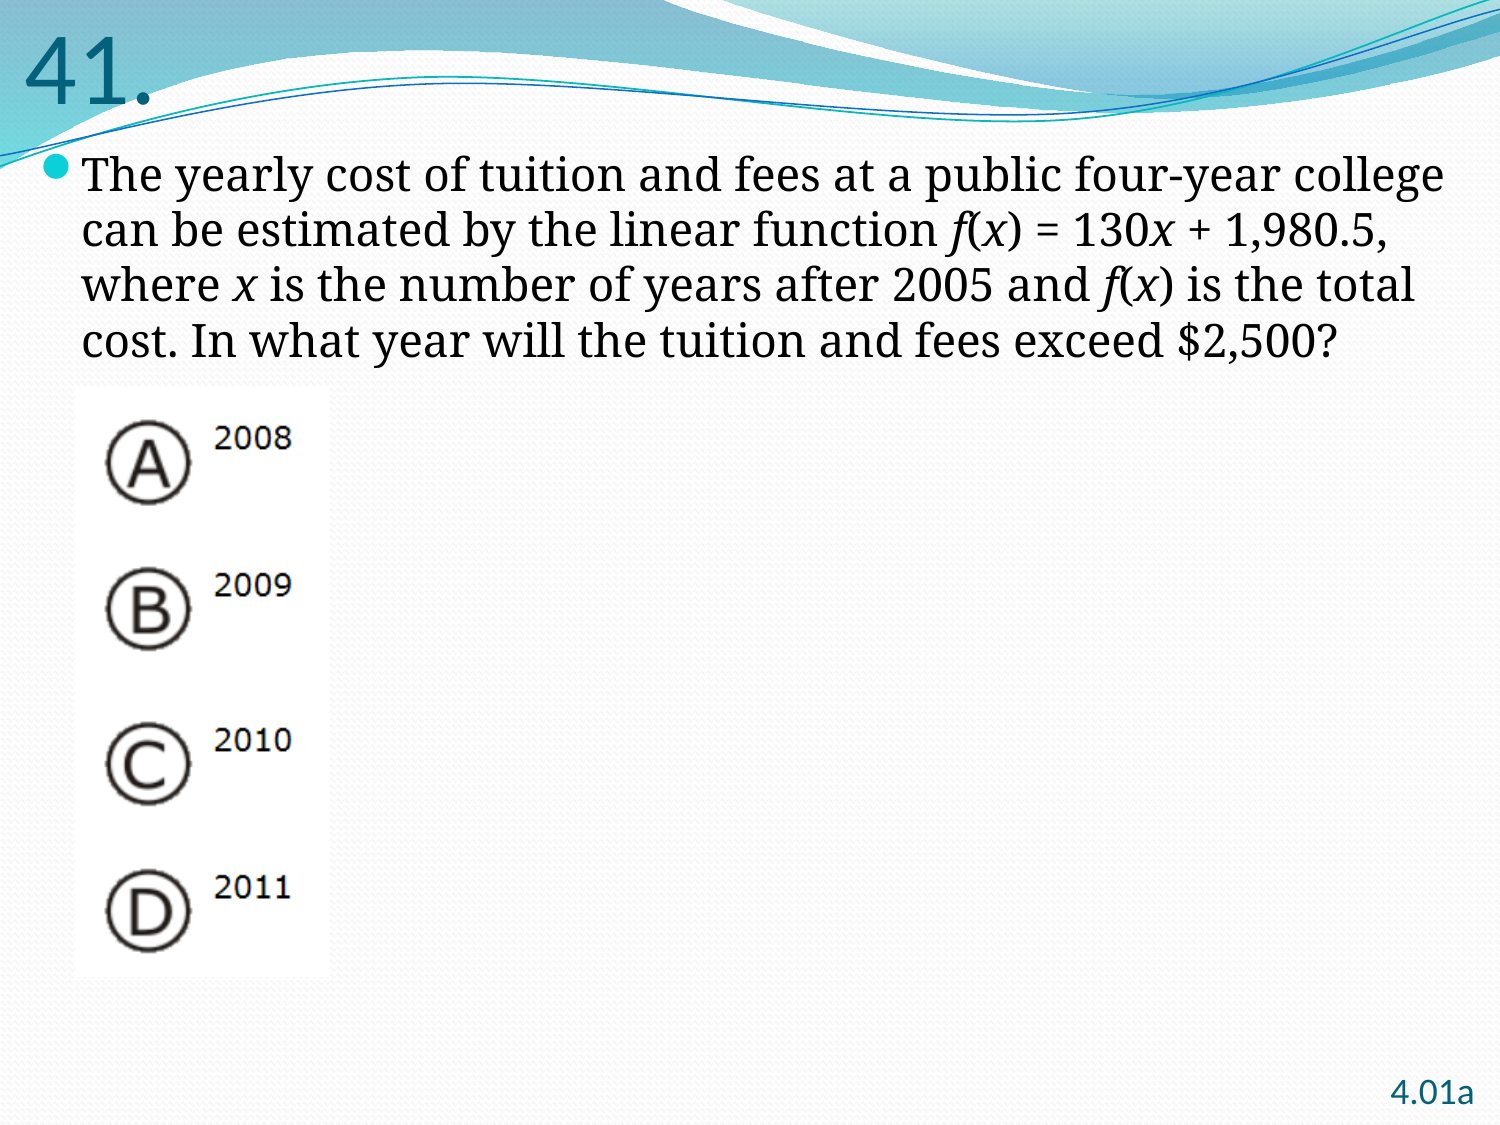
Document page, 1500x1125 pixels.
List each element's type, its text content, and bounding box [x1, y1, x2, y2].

title 41. [24, 0, 1375, 125]
picture [74, 387, 329, 977]
text_box 4.01a [124, 924, 1475, 1113]
list The yearly cost of tuition and fees at a public four-year college can be estimated by the linear function f(x) = 130x + 1,980.5, where x is the number of years after 2005 and f(x) is the total cost. In what year will the tuition and fees exceed $2,500? [24, 137, 1463, 388]
